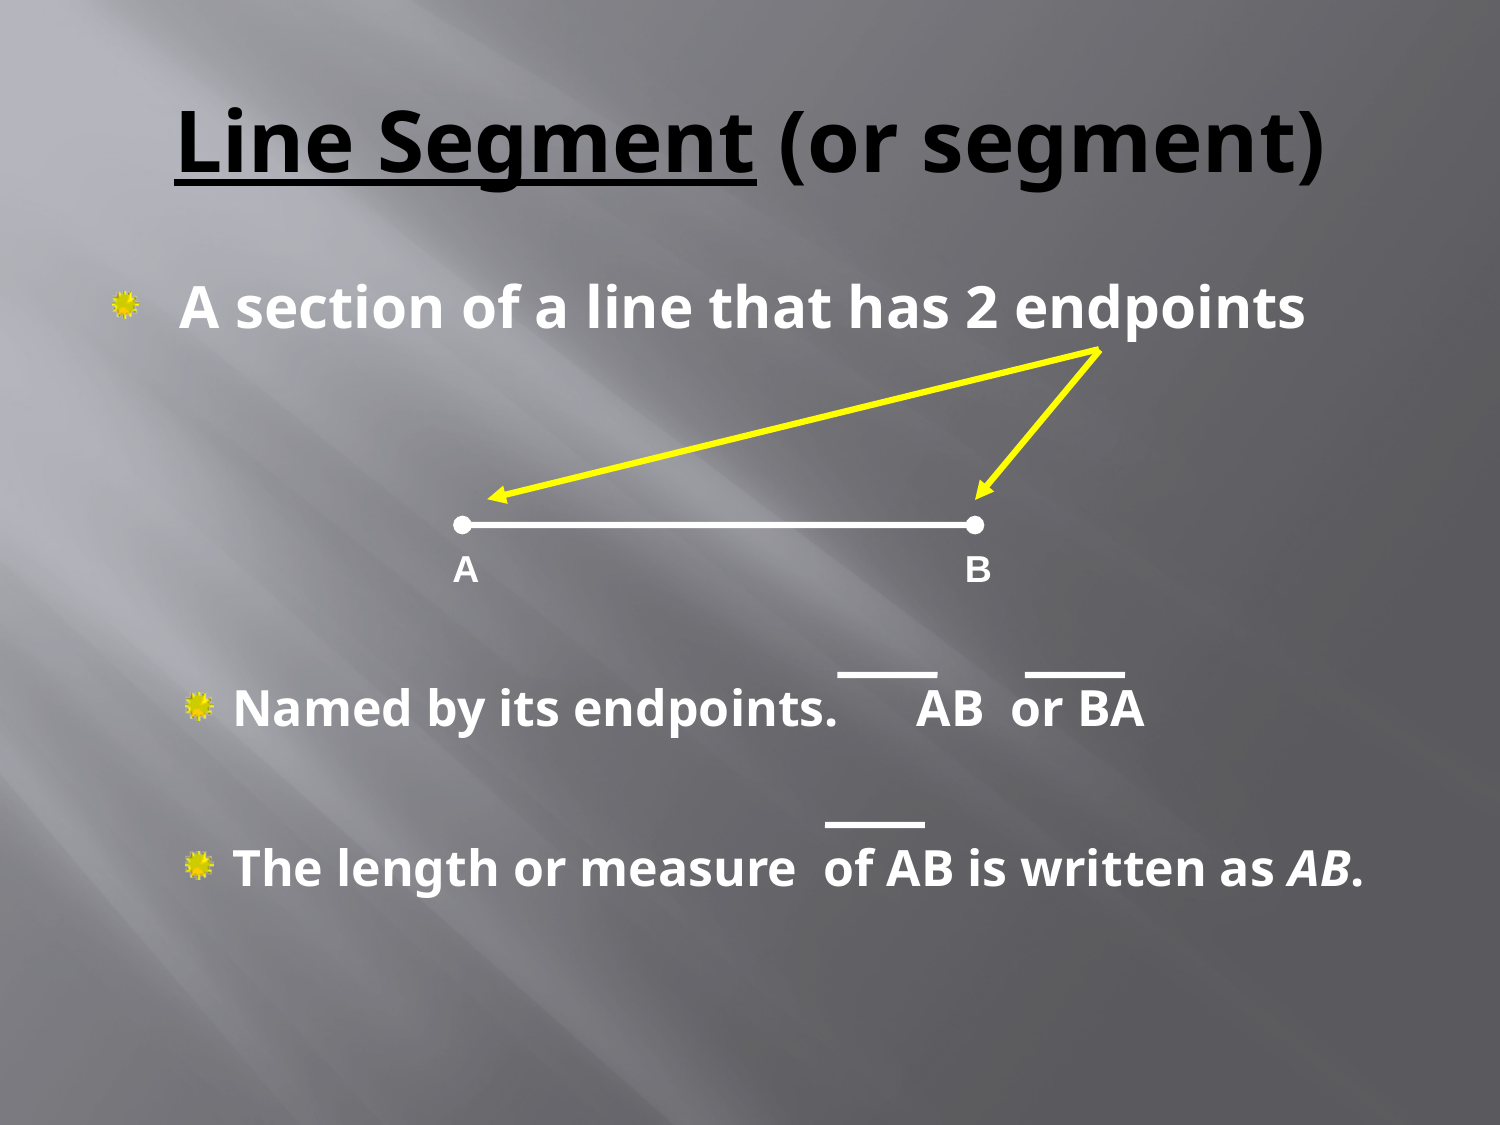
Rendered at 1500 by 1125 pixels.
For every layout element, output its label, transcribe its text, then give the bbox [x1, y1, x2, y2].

picture [185, 692, 214, 721]
picture [112, 291, 139, 319]
text_box [487, 349, 1099, 503]
text_box A [437, 537, 550, 598]
text_box [975, 349, 1101, 500]
text_box [456, 518, 982, 532]
text_box B [950, 537, 1075, 598]
picture [185, 851, 214, 880]
title Line Segment (or segment) [75, 45, 1425, 233]
list A section of a line that has 2 endpoints Named by its endpoints. AB or BA The length or measure of AB is written as AB. [75, 262, 1425, 1035]
